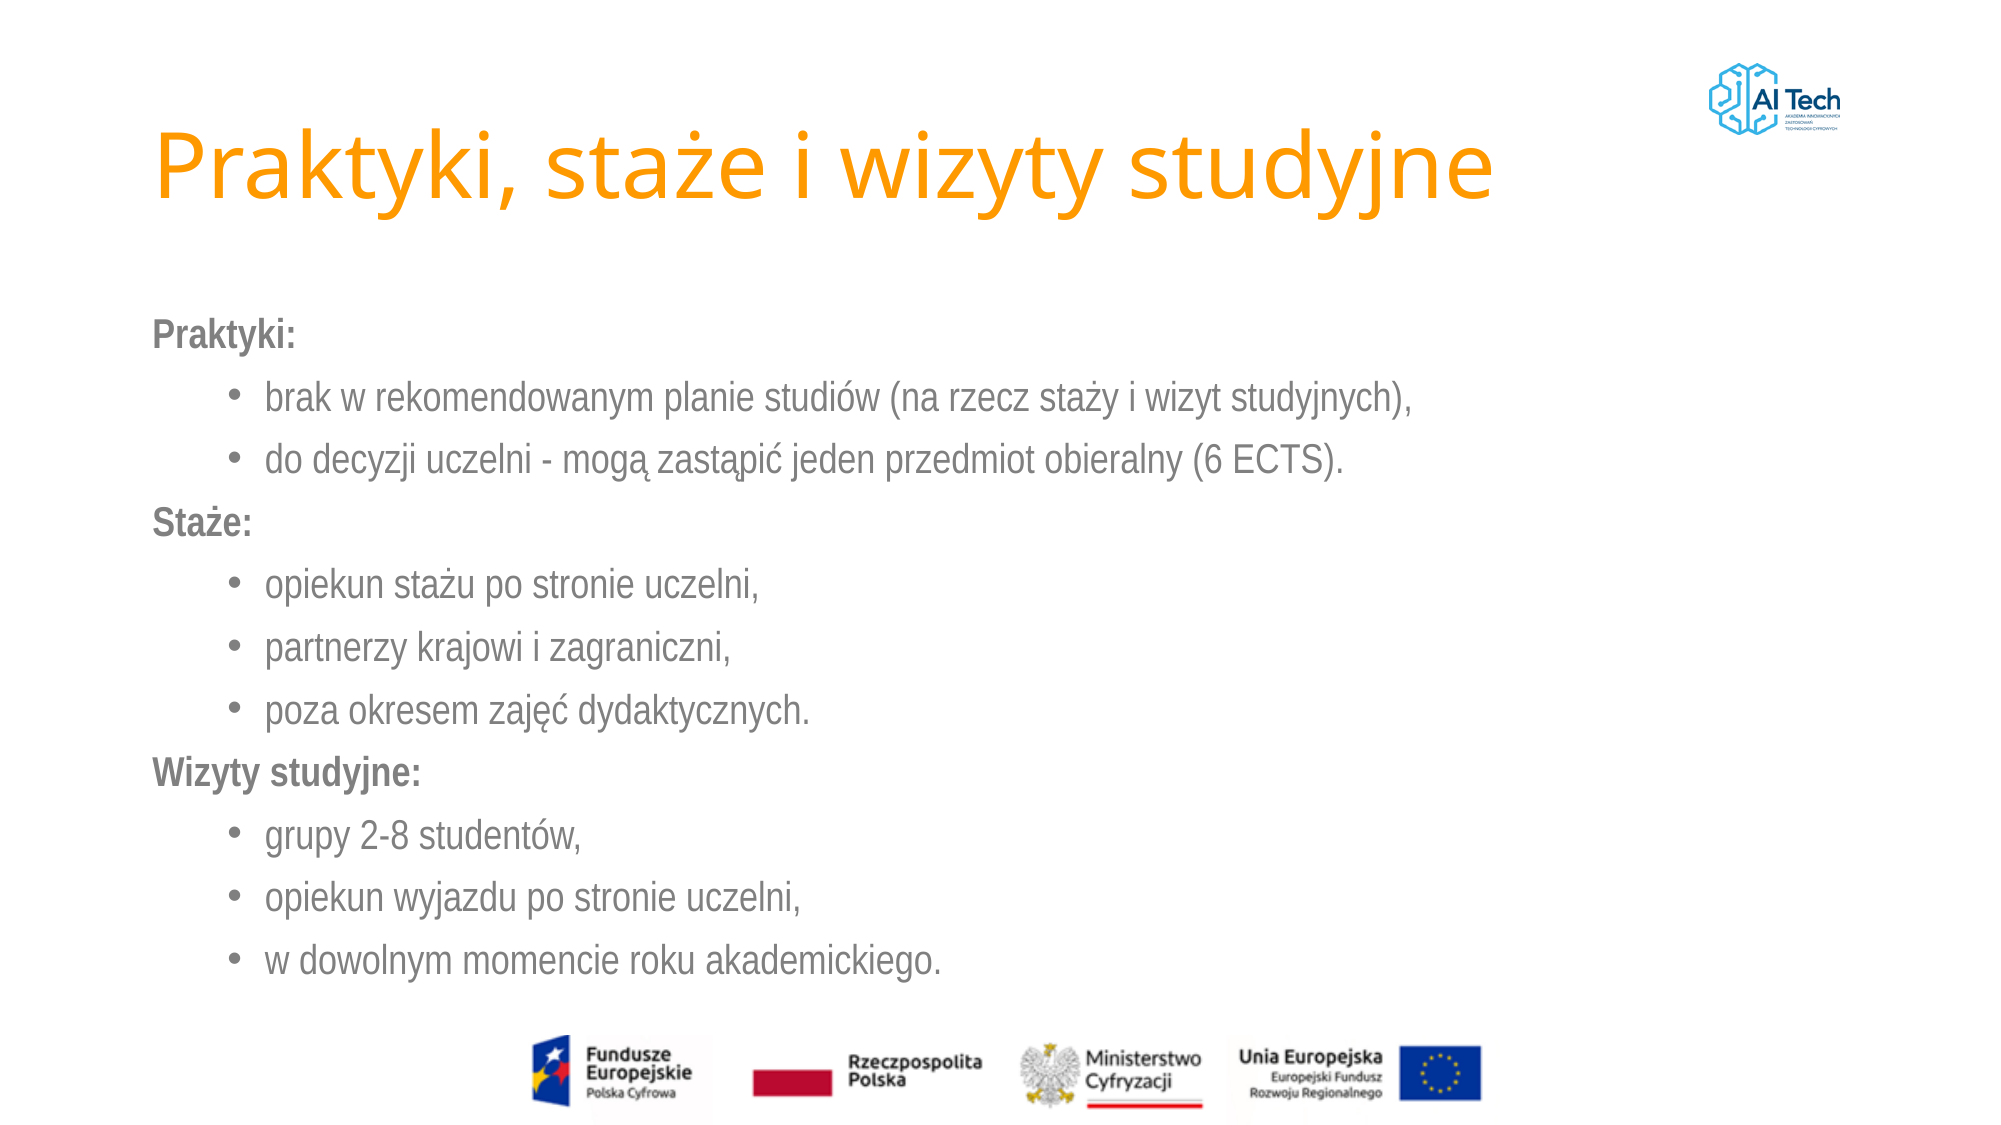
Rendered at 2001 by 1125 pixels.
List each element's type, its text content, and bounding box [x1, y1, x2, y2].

title Praktyki, staże i wizyty studyjne [137, 59, 1863, 278]
picture [499, 1035, 1501, 1125]
list Praktyki: brak w rekomendowanym planie studiów (na rzecz staży i wizyt studyjnych), do decyzji uczelni - mogą zastąpić jeden przedmiot obieralny (6 ECTS). Staże: opiekun stażu po stronie uczelni, partnerzy krajowi i zagraniczni, poza okresem zajęć dydaktycznych. Wizyty studyjne: grupy 2-8 studentów, opiekun wyjazdu po stronie uczelni, w dowolnym momencie roku akademickiego. [137, 299, 1863, 1013]
